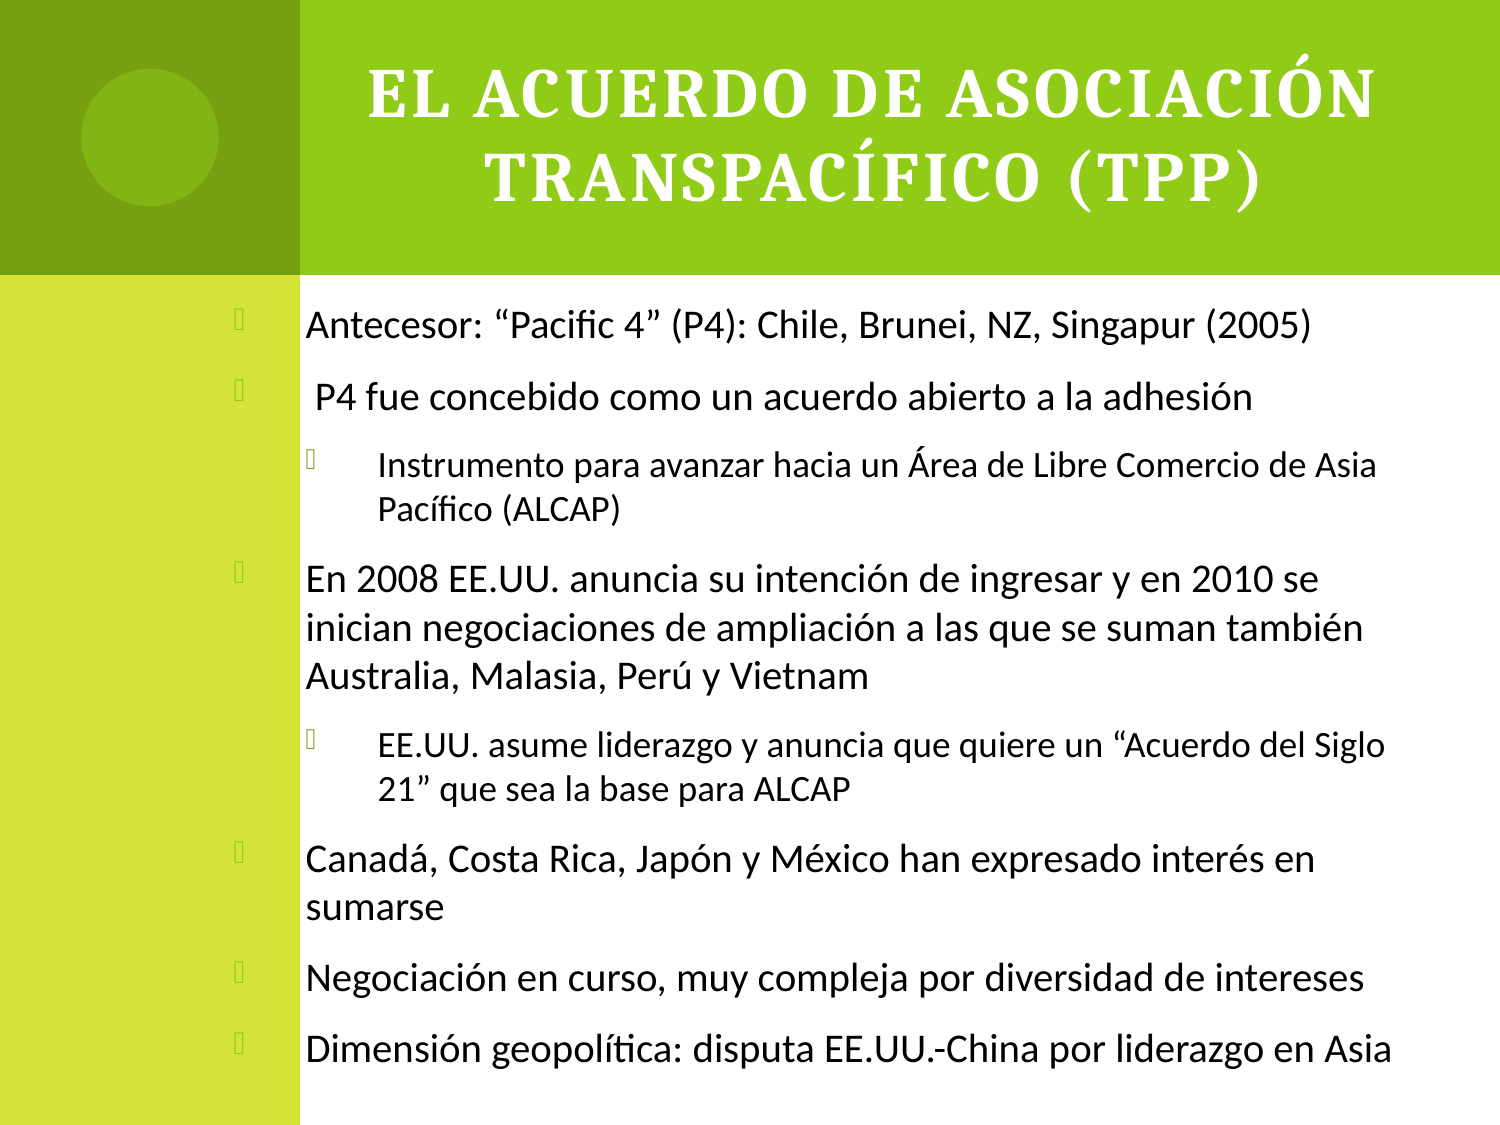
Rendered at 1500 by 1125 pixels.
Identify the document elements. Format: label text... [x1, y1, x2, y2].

title El Acuerdo de Asociación Transpacífico (TPP) [324, 37, 1425, 225]
list Antecesor: “Pacific 4” (P4): Chile, Brunei, NZ, Singapur (2005) P4 fue concebido como un acuerdo abierto a la adhesión Instrumento para avanzar hacia un Área de Libre Comercio de Asia Pacífico (ALCAP) En 2008 EE.UU. anuncia su intención de ingresar y en 2010 se inician negociaciones de ampliación a las que se suman también Australia, Malasia, Perú y Vietnam EE.UU. asume liderazgo y anuncia que quiere un “Acuerdo del Siglo 21” que sea la base para ALCAP Canadá, Costa Rica, Japón y México han expresado interés en sumarse Negociación en curso, muy compleja por diversidad de intereses Dimensión geopolítica: disputa EE.UU.-China por liderazgo en Asia [218, 290, 1447, 1083]
